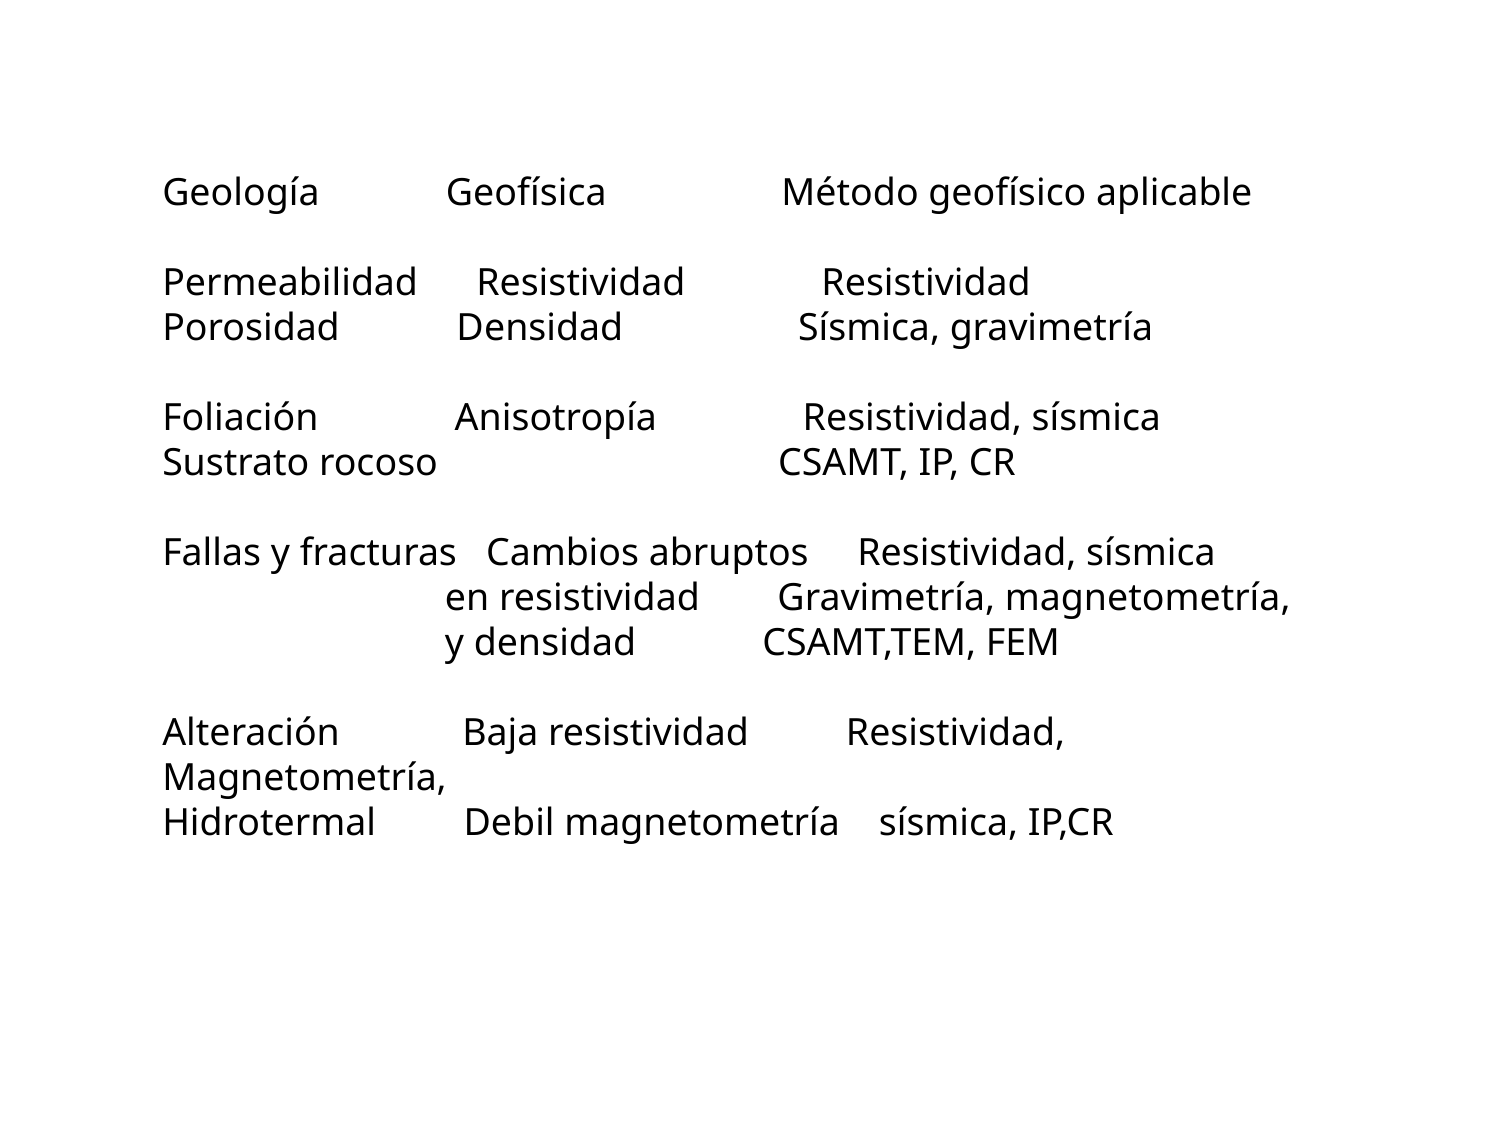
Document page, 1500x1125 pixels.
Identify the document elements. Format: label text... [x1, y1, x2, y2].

text_box Geología Geofísica Método geofísico aplicable Permeabilidad Resistividad Resistividad Porosidad Densidad Sísmica, gravimetría Foliación Anisotropía Resistividad, sísmica Sustrato rocoso CSAMT, IP, CR Fallas y fracturas Cambios abruptos Resistividad, sísmica en resistividad Gravimetría, magnetometría, y densidad CSAMT,TEM, FEM Alteración Baja resistividad Resistividad, Magnetometría, Hidrotermal Debil magnetometría sísmica, IP,CR [147, 160, 1353, 851]
